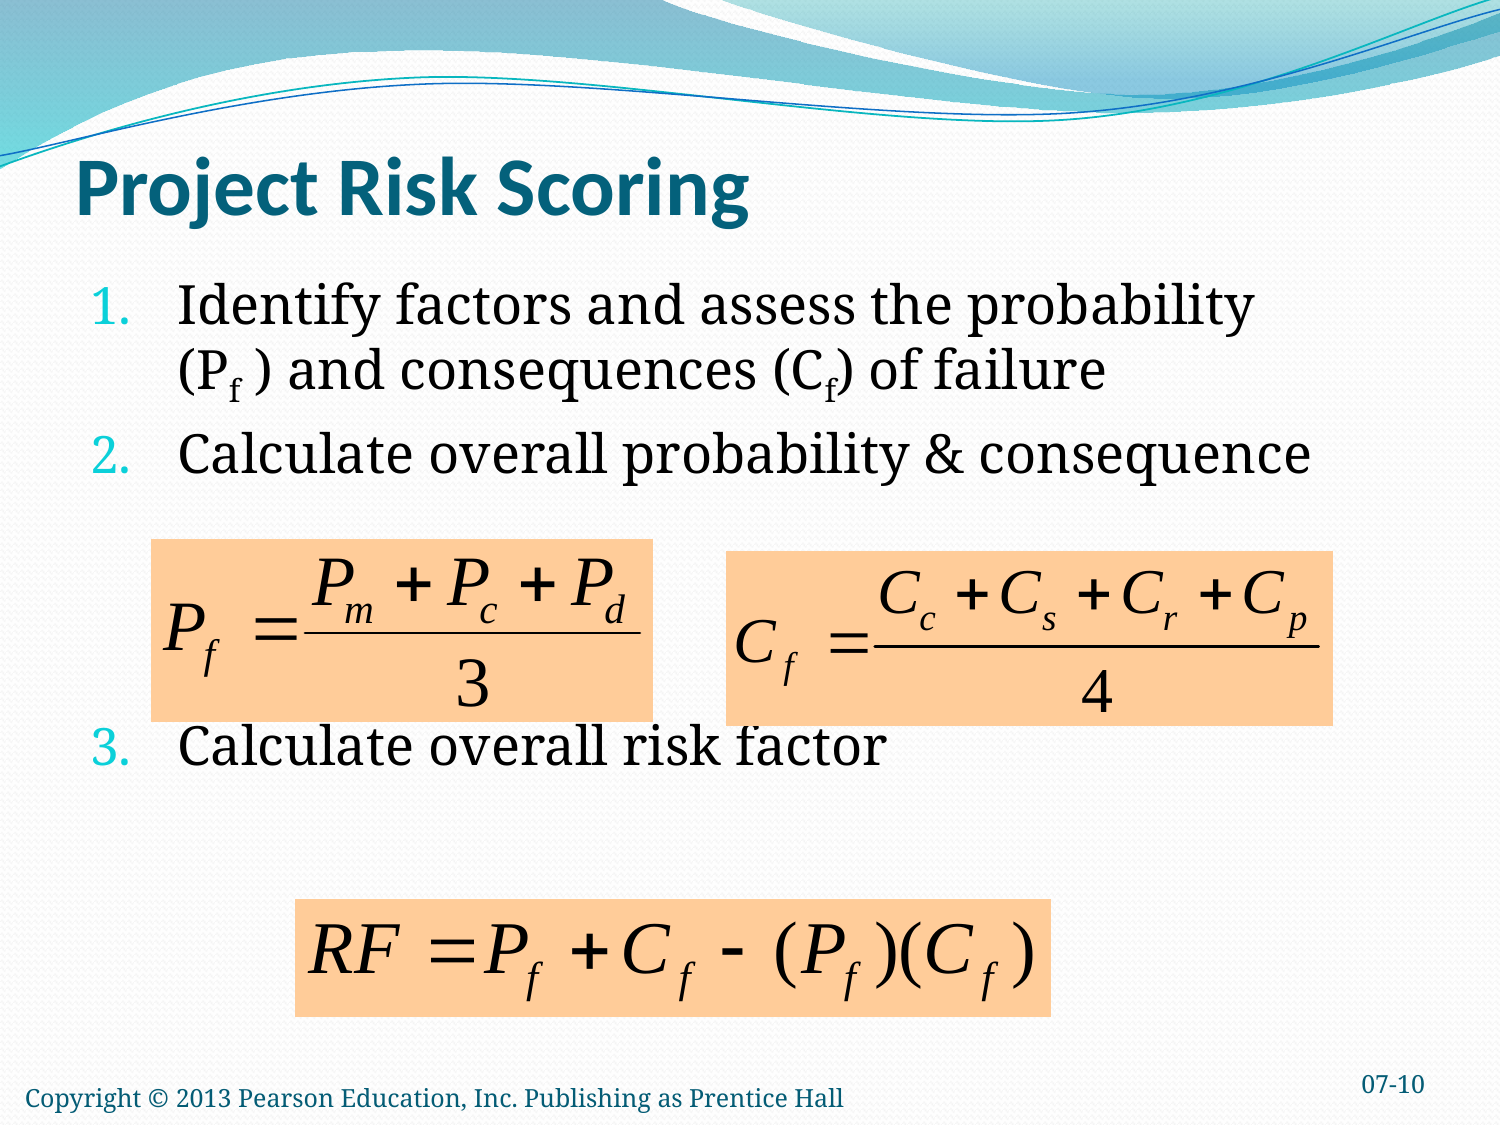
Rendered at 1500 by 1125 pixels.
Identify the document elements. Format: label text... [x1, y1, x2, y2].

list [725, 550, 1334, 727]
list Identify factors and assess the probability (Pf ) and consequences (Cf) of failure Calculate overall probability & consequence Calculate overall risk factor [74, 262, 1330, 1006]
text_box Copyright © 2013 Pearson Education, Inc. Publishing as Prentice Hall [24, 1074, 988, 1113]
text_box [150, 538, 654, 722]
title Project Risk Scoring [74, 44, 1426, 233]
slide_number 07-10 [1299, 1042, 1425, 1103]
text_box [295, 898, 1052, 1018]
